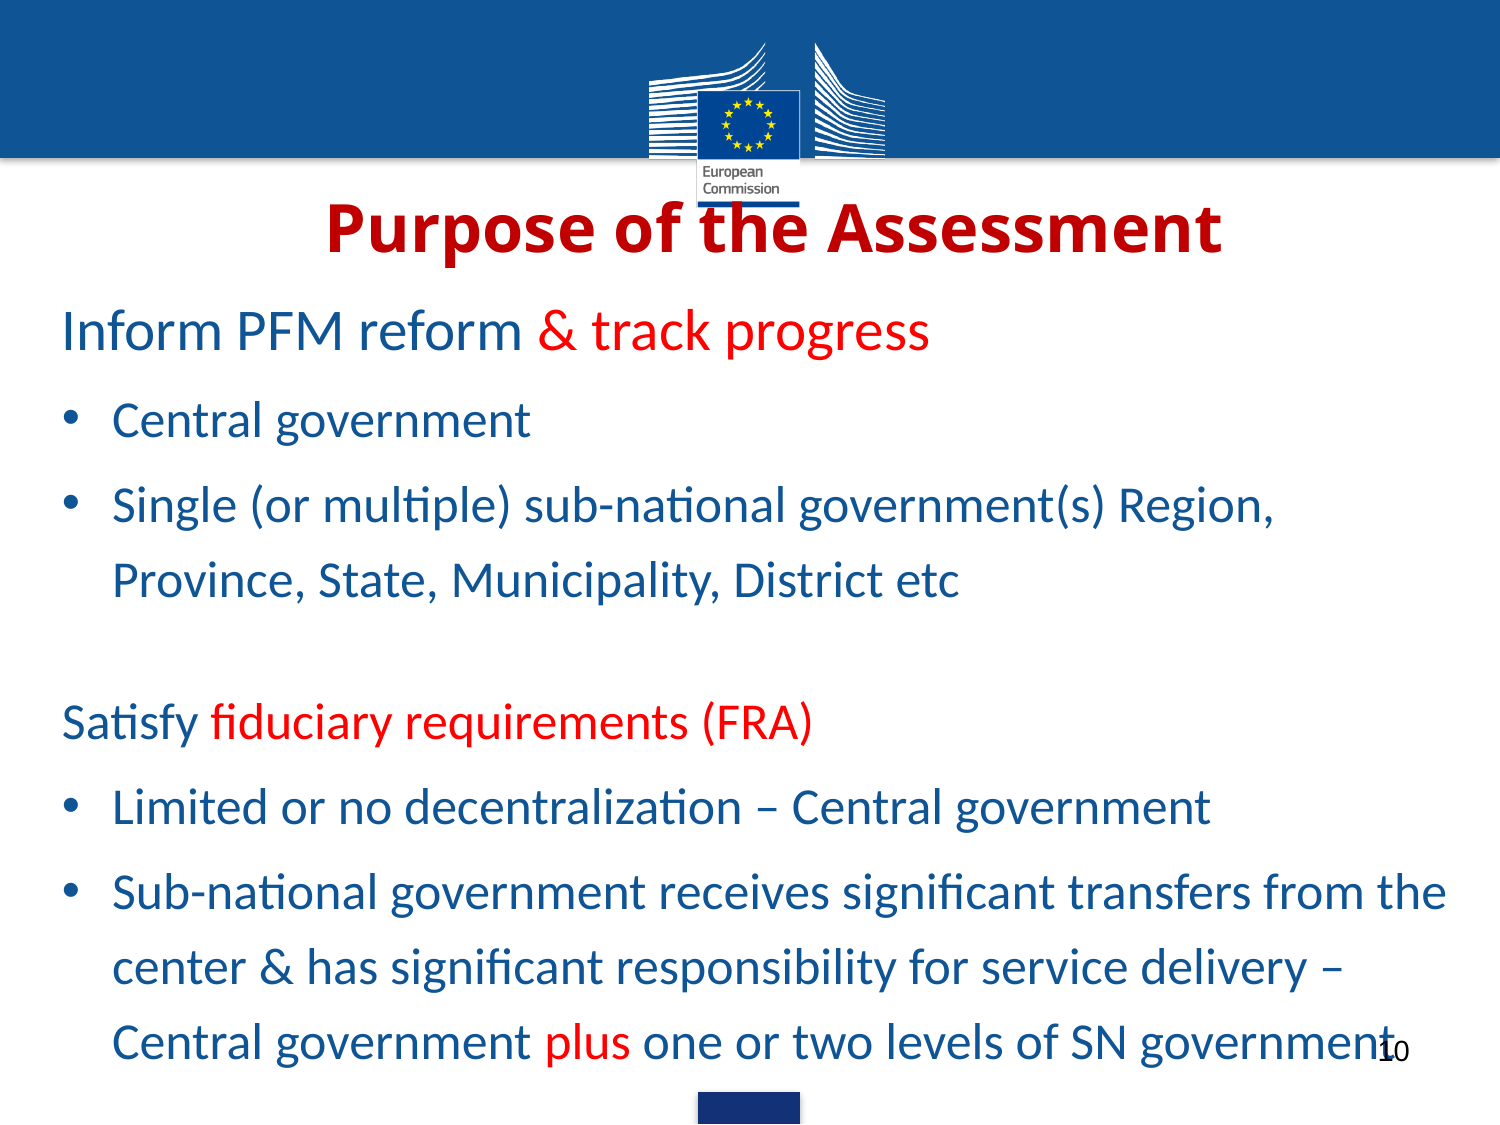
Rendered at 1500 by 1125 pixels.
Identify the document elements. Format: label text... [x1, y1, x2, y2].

list Inform PFM reform & track progress Central government Single (or multiple) sub-national government(s) Region, Province, State, Municipality, District etc Satisfy fiduciary requirements (FRA) Limited or no decentralization – Central government Sub-national government receives significant transfers from the center & has significant responsibility for service delivery – Central government plus one or two levels of SN government [46, 269, 1465, 1125]
picture [649, 42, 885, 160]
title Purpose of the Assessment [64, 160, 1425, 269]
slide_number 10 [1074, 1024, 1426, 1103]
